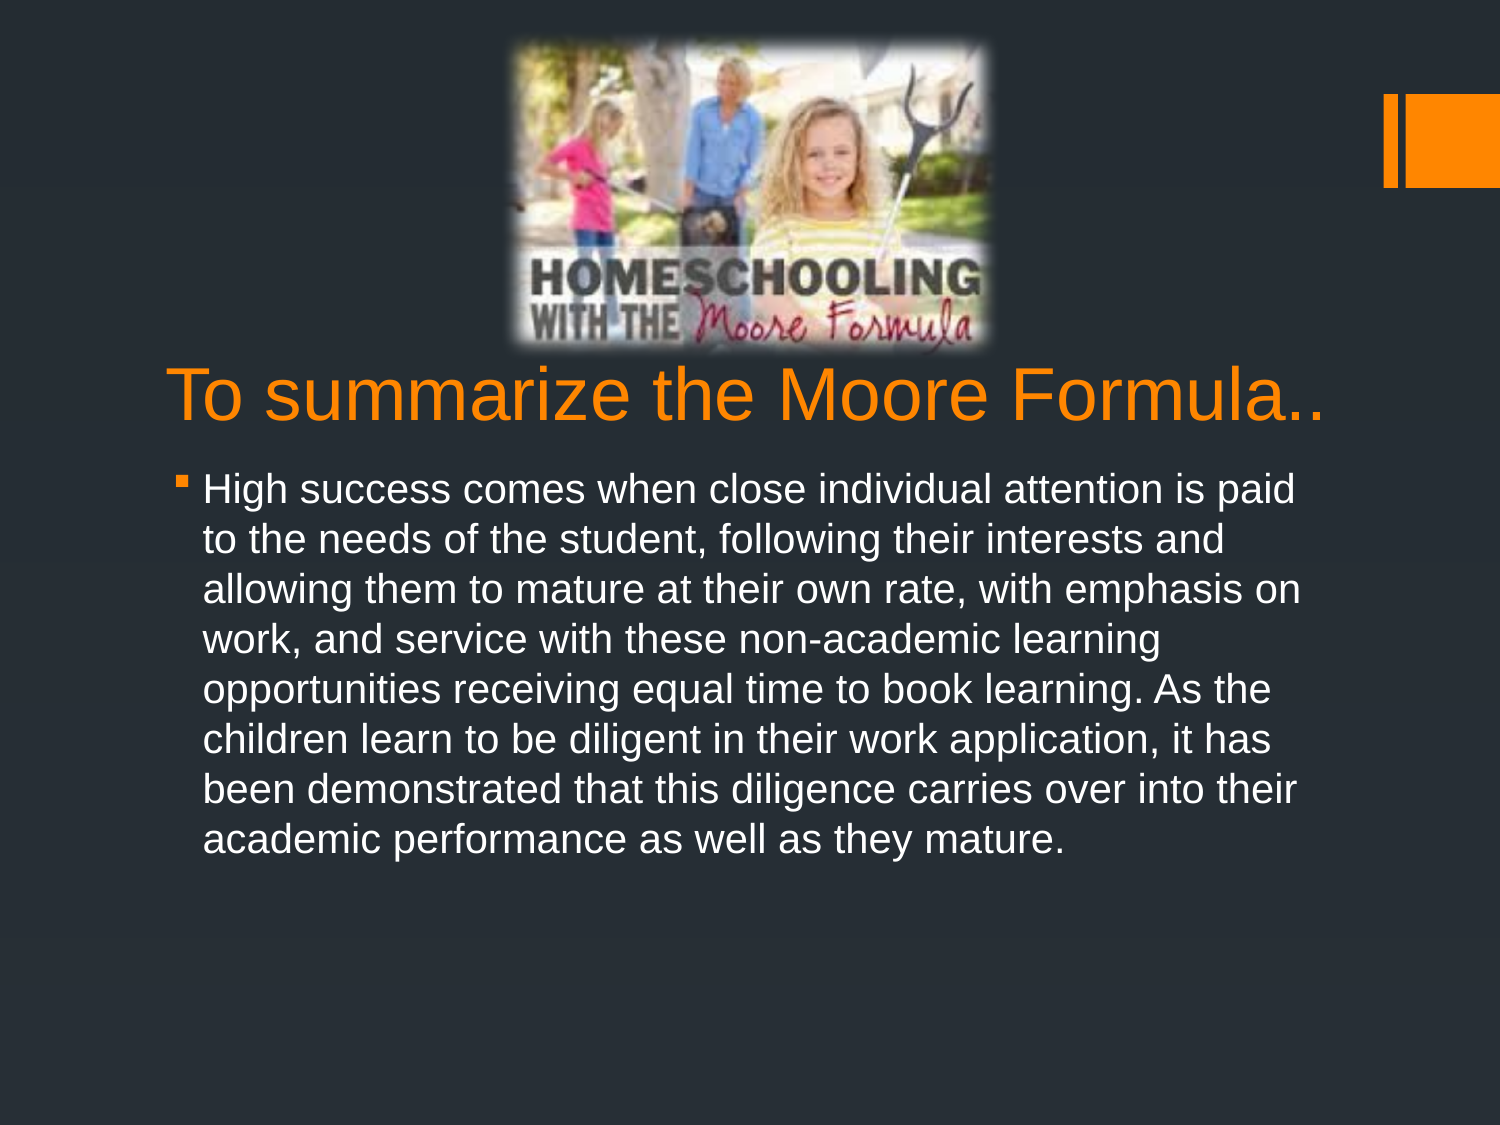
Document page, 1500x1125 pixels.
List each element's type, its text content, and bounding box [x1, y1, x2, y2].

title To summarize the Moore Formula.. [150, 253, 1350, 443]
picture [499, 29, 1001, 362]
list High success comes when close individual attention is paid to the needs of the student, following their interests and allowing them to mature at their own rate, with emphasis on work, and service with these non-academic learning opportunities receiving equal time to book learning. As the children learn to be diligent in their work application, it has been demonstrated that this diligence carries over into their academic performance as well as they mature. [150, 454, 1350, 1035]
